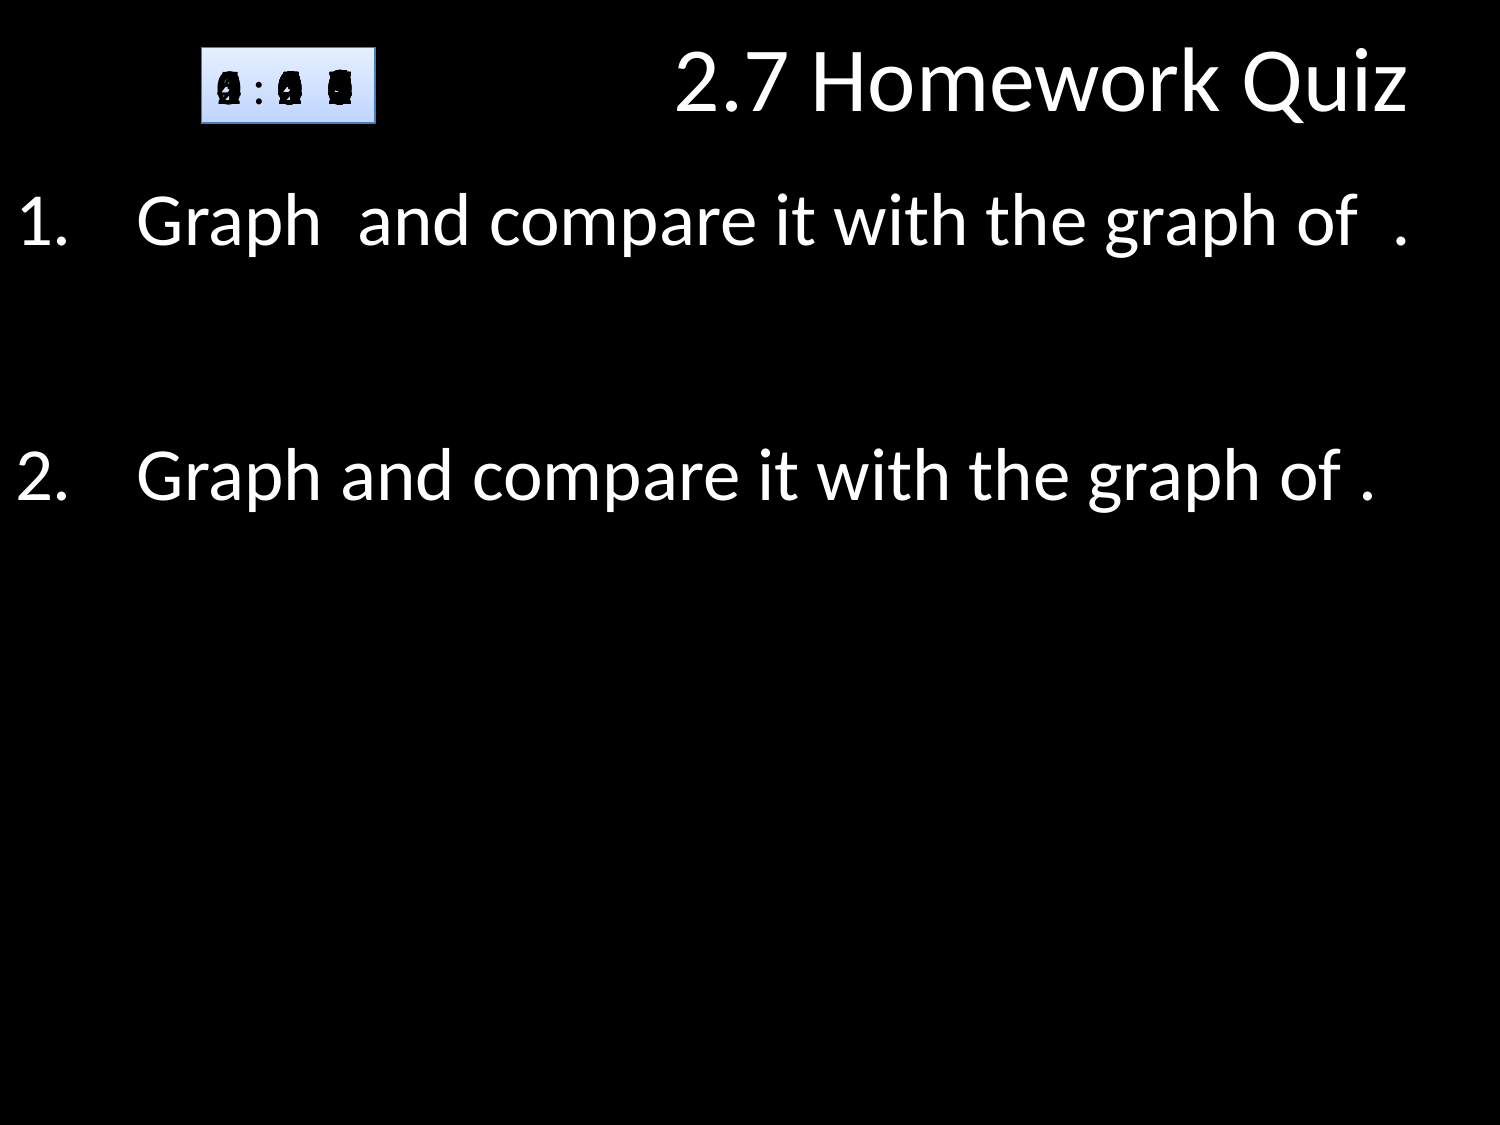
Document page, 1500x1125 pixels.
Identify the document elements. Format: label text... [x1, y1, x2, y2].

text_box 0 [201, 47, 252, 123]
text_box [201, 47, 376, 124]
text_box : [252, 47, 262, 123]
title 2.7 Homework Quiz [75, 0, 1425, 150]
text_box 0 [262, 47, 312, 123]
text_box 9 [312, 47, 363, 123]
